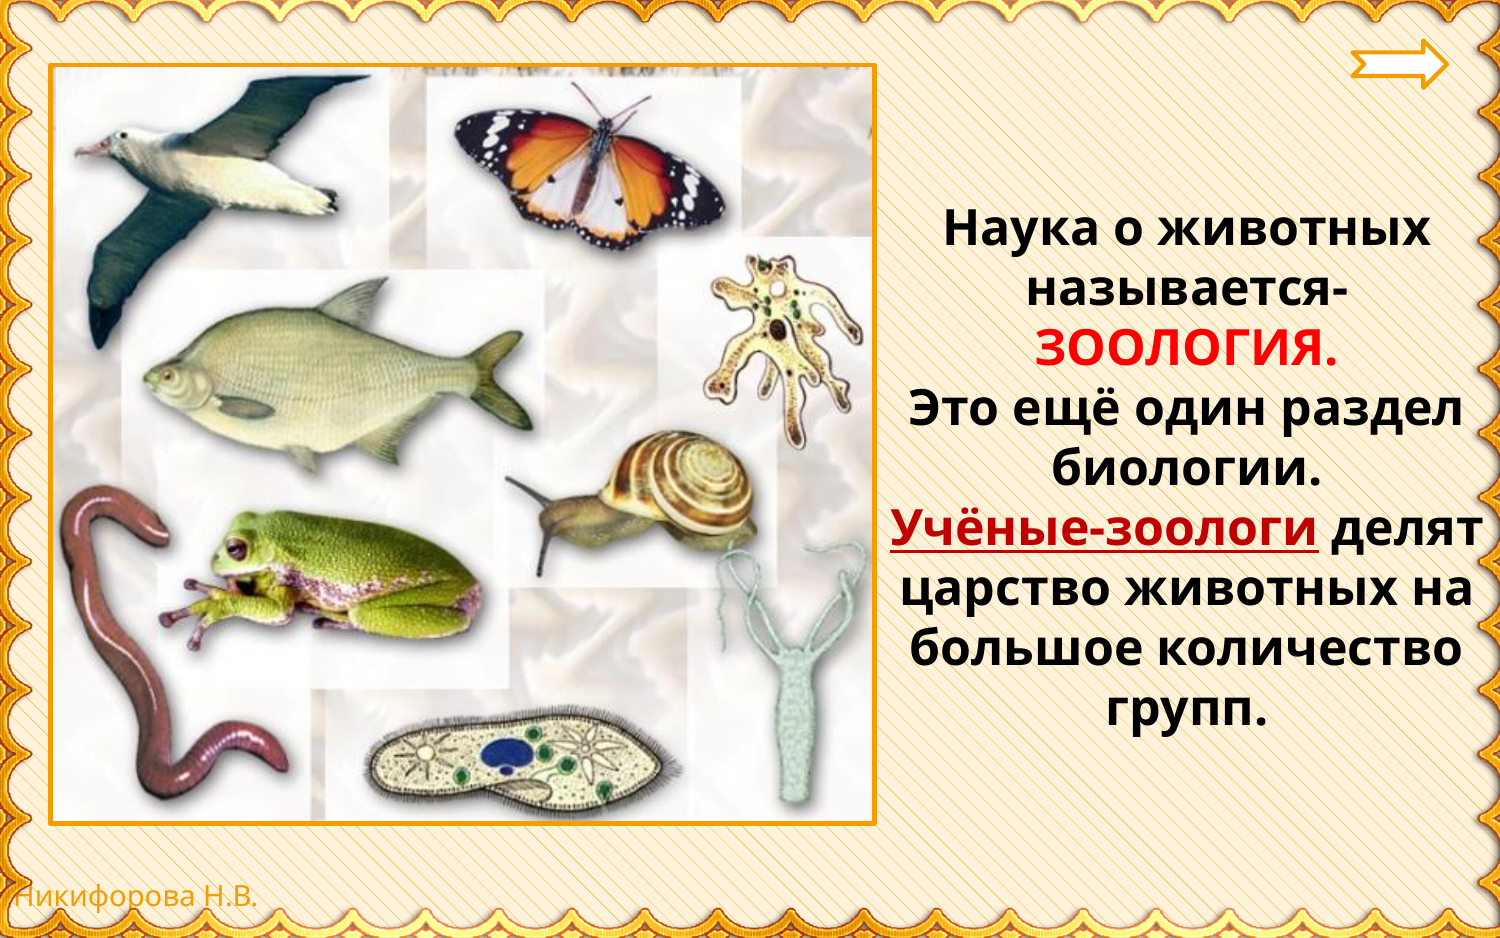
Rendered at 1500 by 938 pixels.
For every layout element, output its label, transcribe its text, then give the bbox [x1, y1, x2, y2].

text_box [1350, 38, 1450, 90]
picture [0, 0, 1500, 938]
text_box Наука о животных называется- ЗООЛОГИЯ. Это ещё один раздел биологии. Учёные-зоологи делят царство животных на большое количество групп. [877, 188, 1500, 744]
picture [52, 66, 873, 822]
